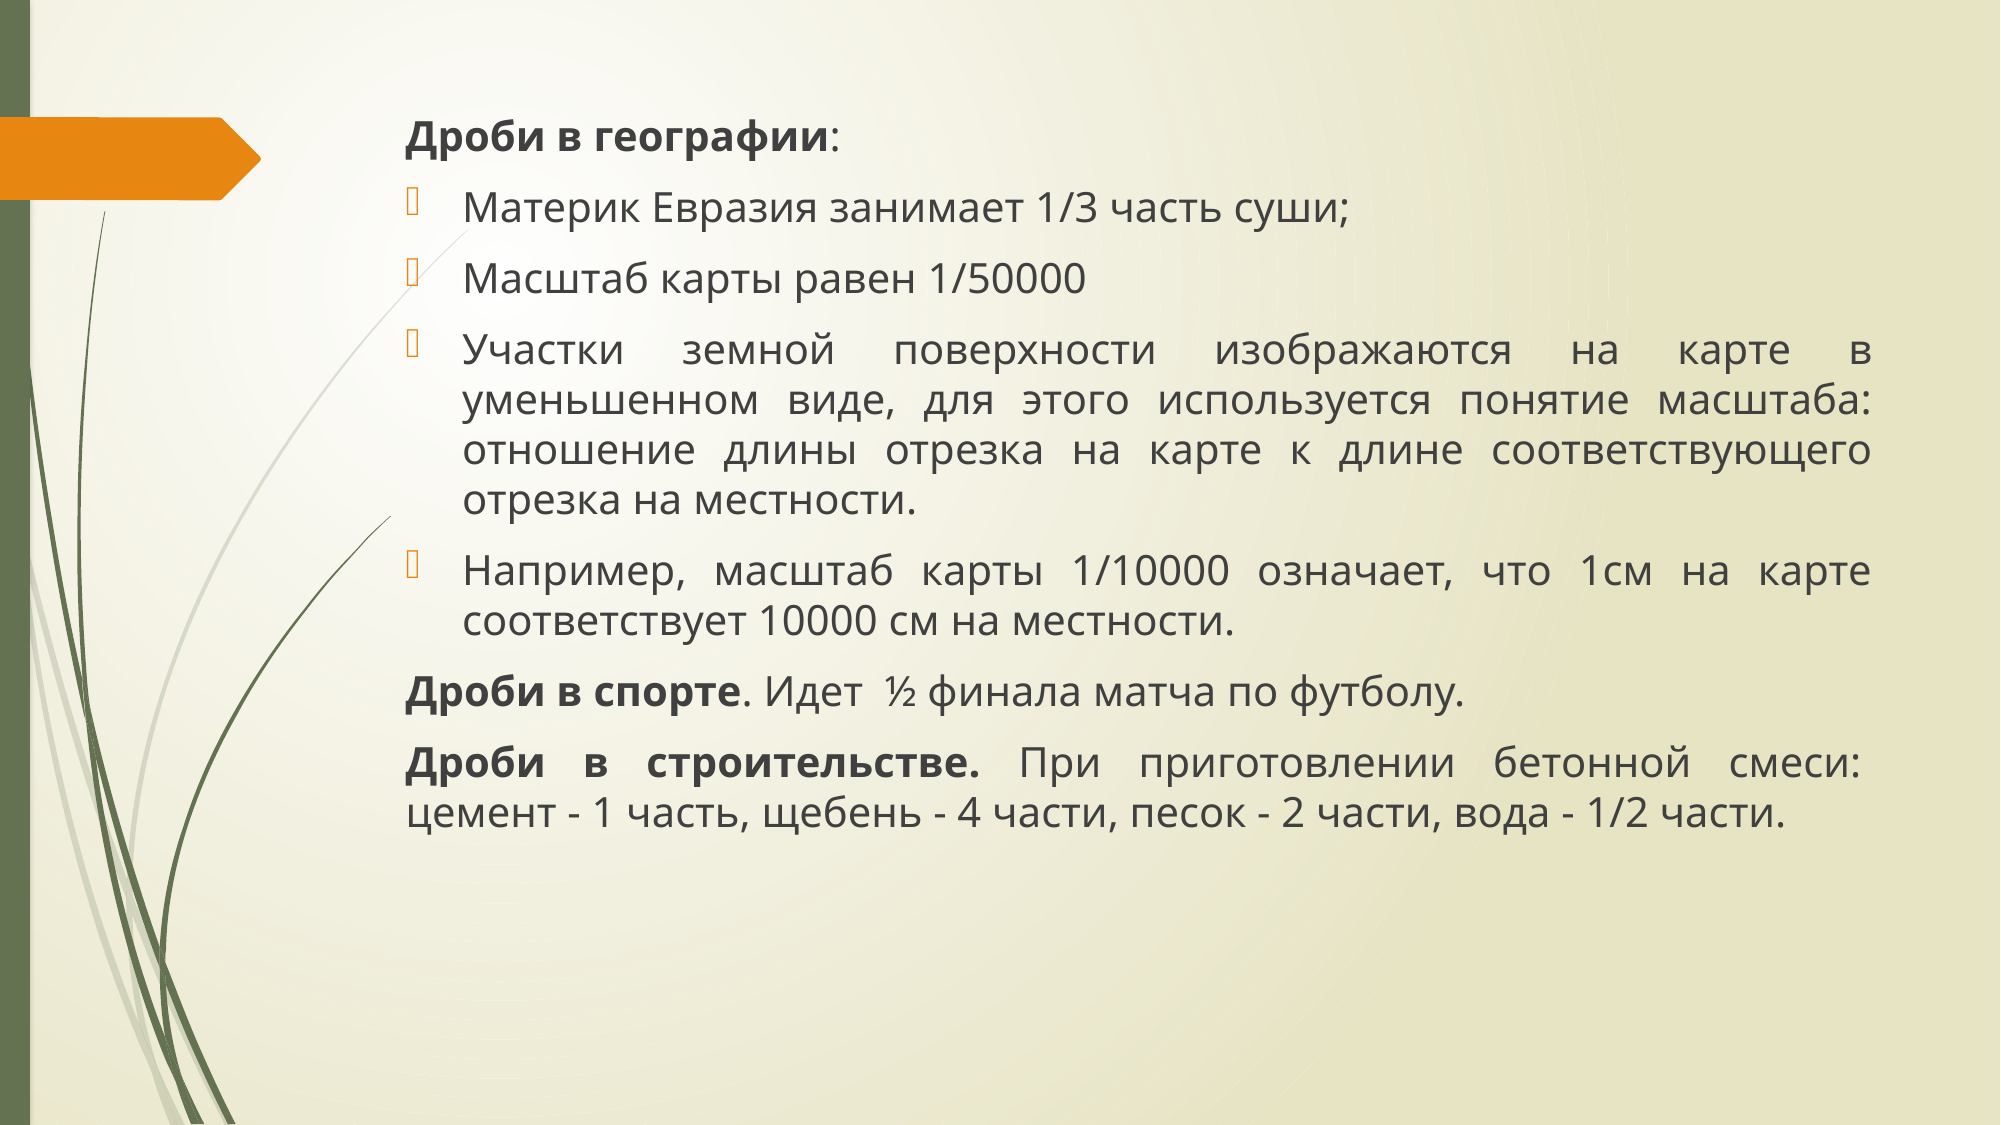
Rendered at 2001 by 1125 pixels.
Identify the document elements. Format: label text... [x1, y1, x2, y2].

list Дроби в географии: Материк Евразия занимает 1/3 часть суши; Масштаб карты равен 1/50000 Участки земной поверхности изображаются на карте в уменьшенном виде, для этого используется понятие масштаба: отношение длины отрезка на карте к длине соответствующего отрезка на местности. Например, масштаб карты 1/10000 означает, что 1см на карте соответствует 10000 см на местности. Дроби в спорте. Идет ½ финала матча по футболу. Дроби в строительстве. При приготовлении бетонной смеси: цемент - 1 часть, щебень - 4 части, песок - 2 части, вода - 1/2 части. [390, 102, 1888, 970]
